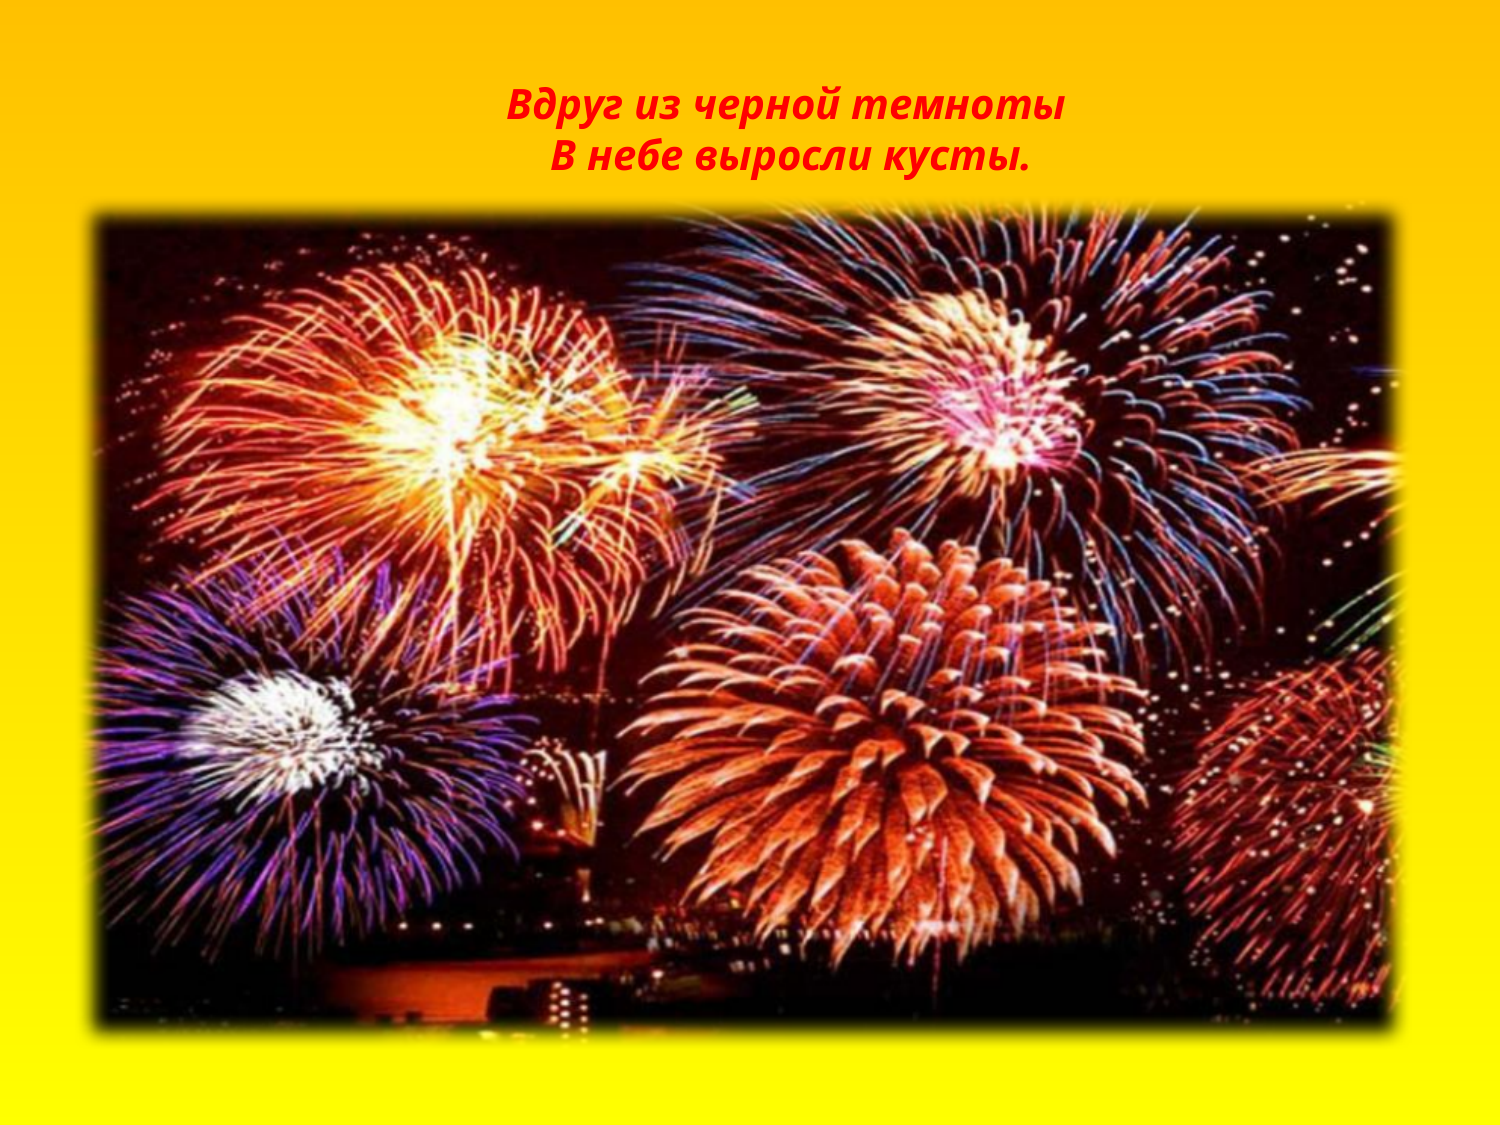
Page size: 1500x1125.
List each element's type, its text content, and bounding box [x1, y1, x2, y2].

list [74, 195, 1412, 1052]
title Вдруг из черной темноты В небе выросли кусты. [117, 70, 1468, 237]
